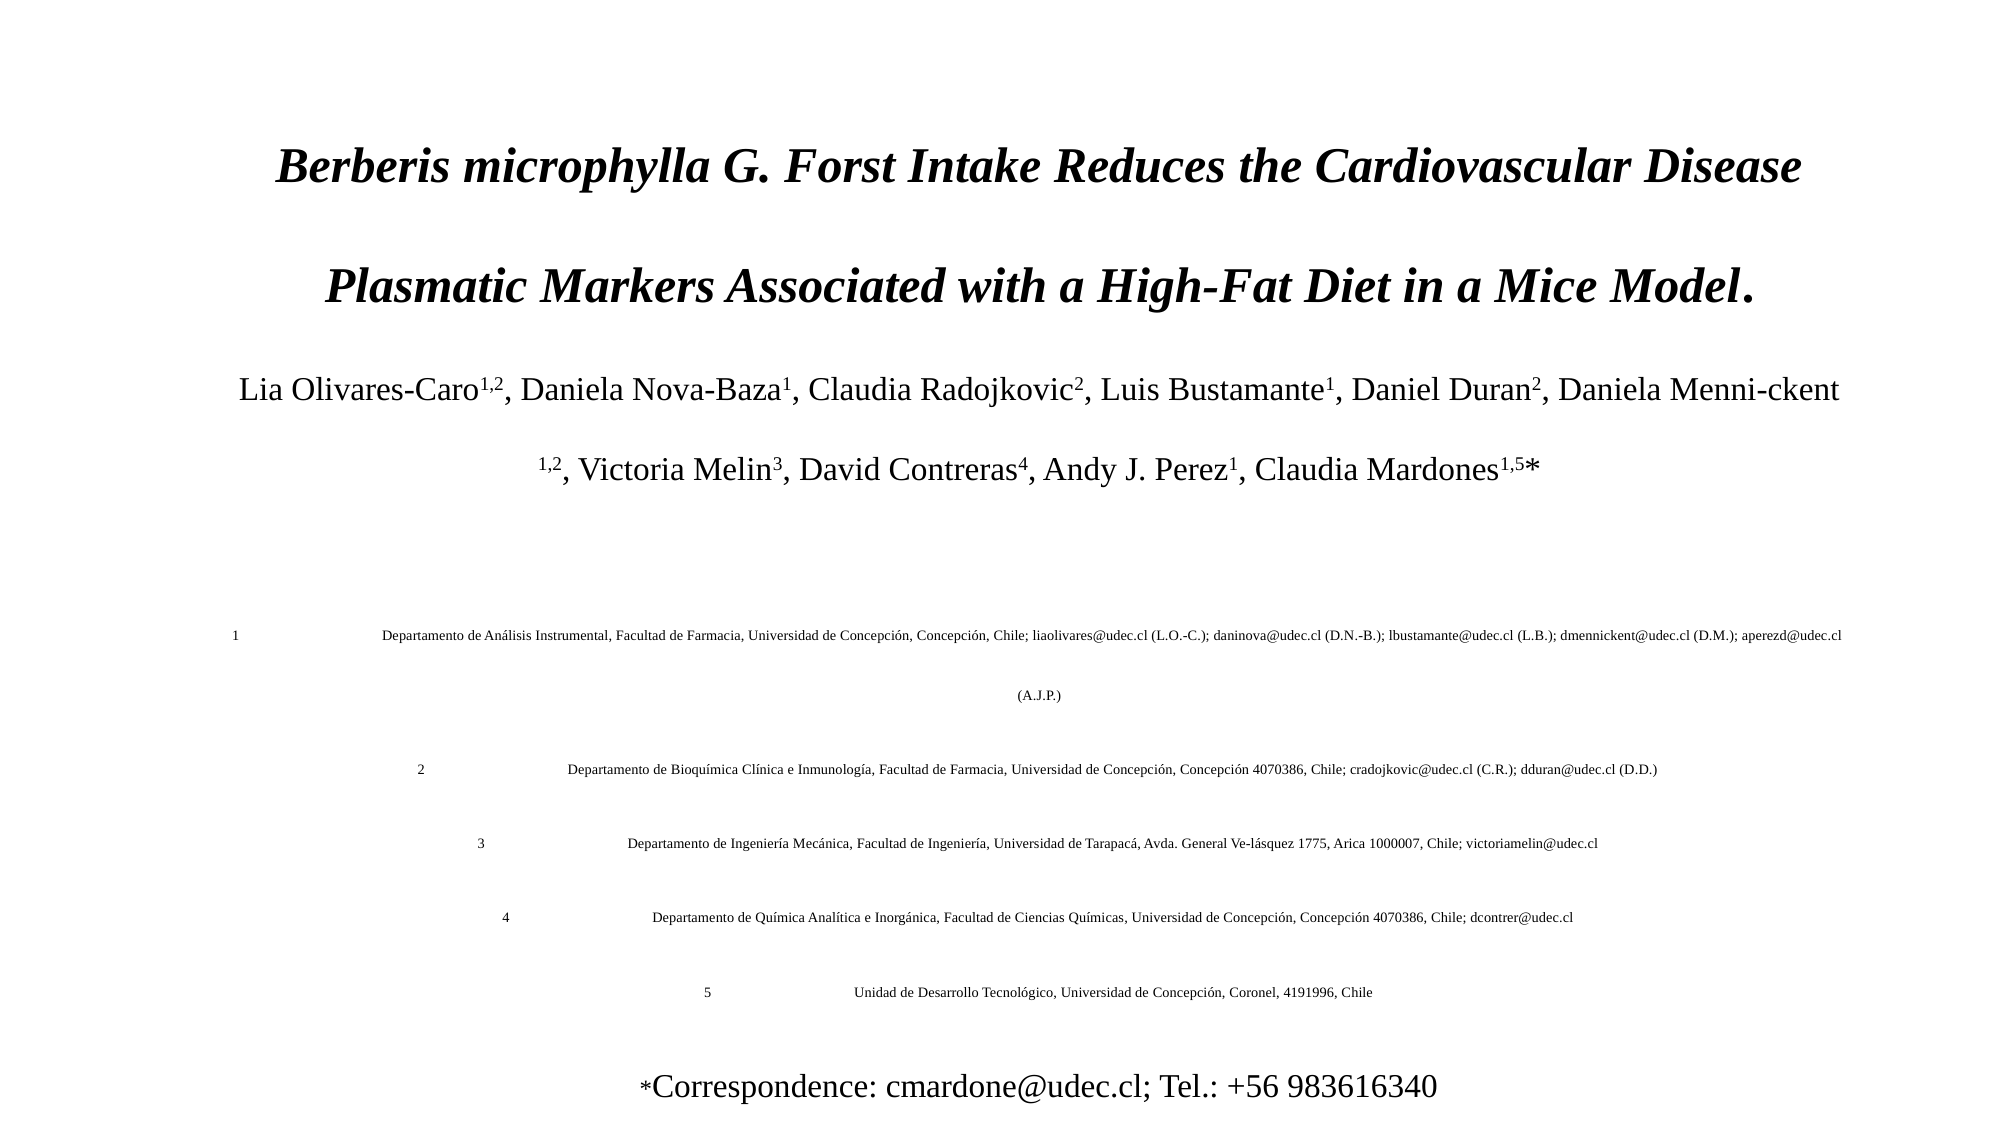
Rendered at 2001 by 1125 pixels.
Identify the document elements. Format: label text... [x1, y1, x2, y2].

text_box Berberis microphylla G. Forst Intake Reduces the Cardiovascular Disease Plasmatic Markers Associated with a High-Fat Diet in a Mice Model. Lia Olivares-Caro1,2, Daniela Nova-Baza1, Claudia Radojkovic2, Luis Bustamante1, Daniel Duran2, Daniela Menni-ckent 1,2, Victoria Melin3, David Contreras4, Andy J. Perez1, Claudia Mardones1,5* 1 Departamento de Análisis Instrumental, Facultad de Farmacia, Universidad de Concepción, Concepción, Chile; liaolivares@udec.cl (L.O.-C.); daninova@udec.cl (D.N.-B.); lbustamante@udec.cl (L.B.); dmennickent@udec.cl (D.M.); aperezd@udec.cl (A.J.P.) 2 Departamento de Bioquímica Clínica e Inmunología, Facultad de Farmacia, Universidad de Concepción, Concepción 4070386, Chile; cradojkovic@udec.cl (C.R.); dduran@udec.cl (D.D.) 3 Departamento de Ingeniería Mecánica, Facultad de Ingeniería, Universidad de Tarapacá, Avda. General Ve-lásquez 1775, Arica 1000007, Chile; victoriamelin@udec.cl 4 Departamento de Química Analítica e Inorgánica, Facultad de Ciencias Químicas, Universidad de Concepción, Concepción 4070386, Chile; dcontrer@udec.cl 5 Unidad de Desarrollo Tecnológico, Universidad de Concepción, Coronel, 4191996, Chile *Correspondence: cmardone@udec.cl; Tel.: +56 983616340 [217, 65, 1862, 1112]
